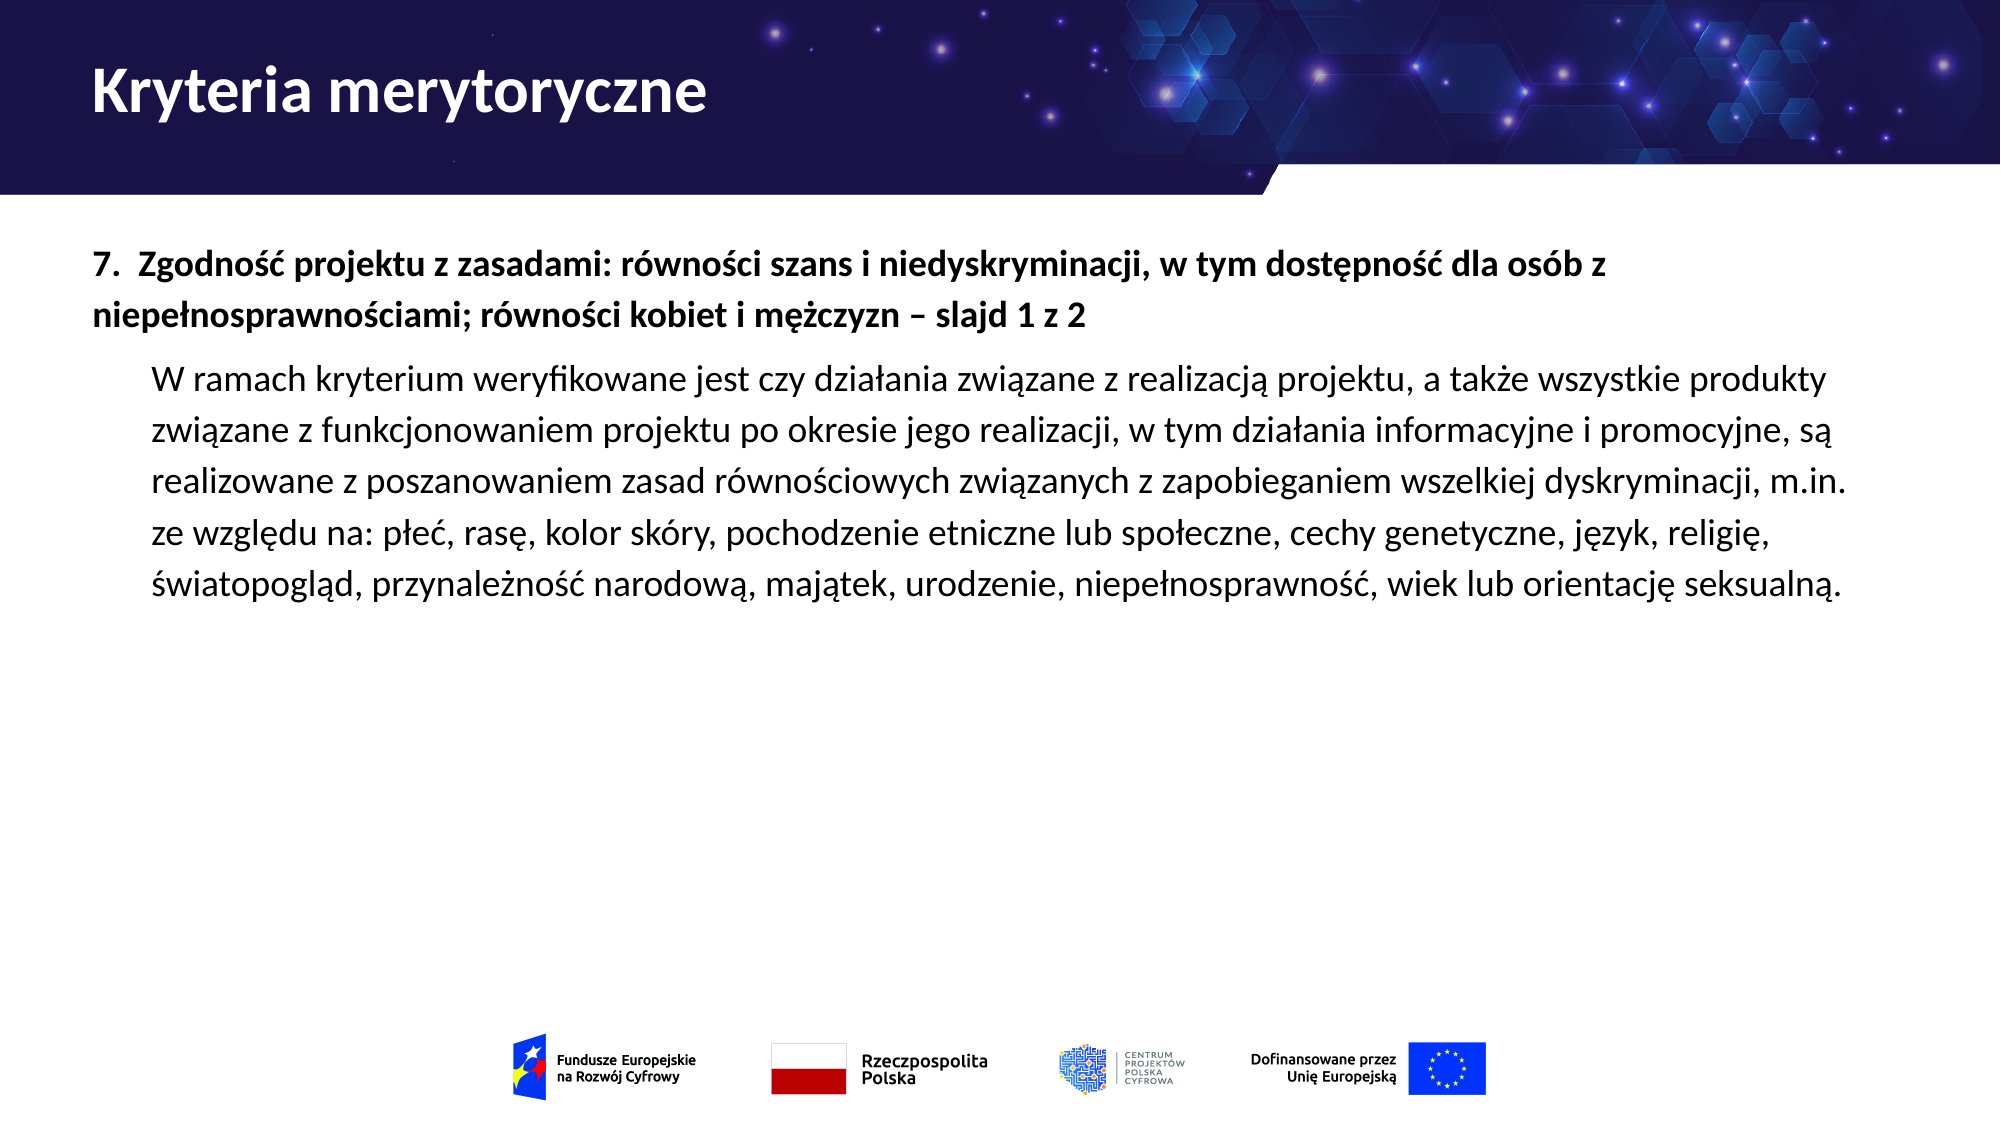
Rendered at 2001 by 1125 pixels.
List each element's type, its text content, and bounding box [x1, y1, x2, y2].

list 7. Zgodność projektu z zasadami: równości szans i niedyskryminacji, w tym dostępność dla osób z niepełnosprawnościami; równości kobiet i mężczyzn – slajd 1 z 2 W ramach kryterium weryfikowane jest czy działania związane z realizacją projektu, a także wszystkie produkty związane z funkcjonowaniem projektu po okresie jego realizacji, w tym działania informacyjne i promocyjne, są realizowane z poszanowaniem zasad równościowych związanych z zapobieganiem wszelkiej dyskryminacji, m.in. ze względu na: płeć, rasę, kolor skóry, pochodzenie etniczne lub społeczne, cechy genetyczne, język, religię, światopogląd, przynależność narodową, majątek, urodzenie, niepełnosprawność, wiek lub orientację seksualną. [77, 225, 1904, 900]
picture [491, 1011, 1509, 1122]
picture [0, 0, 2000, 195]
title Kryteria merytoryczne [77, 46, 1863, 136]
